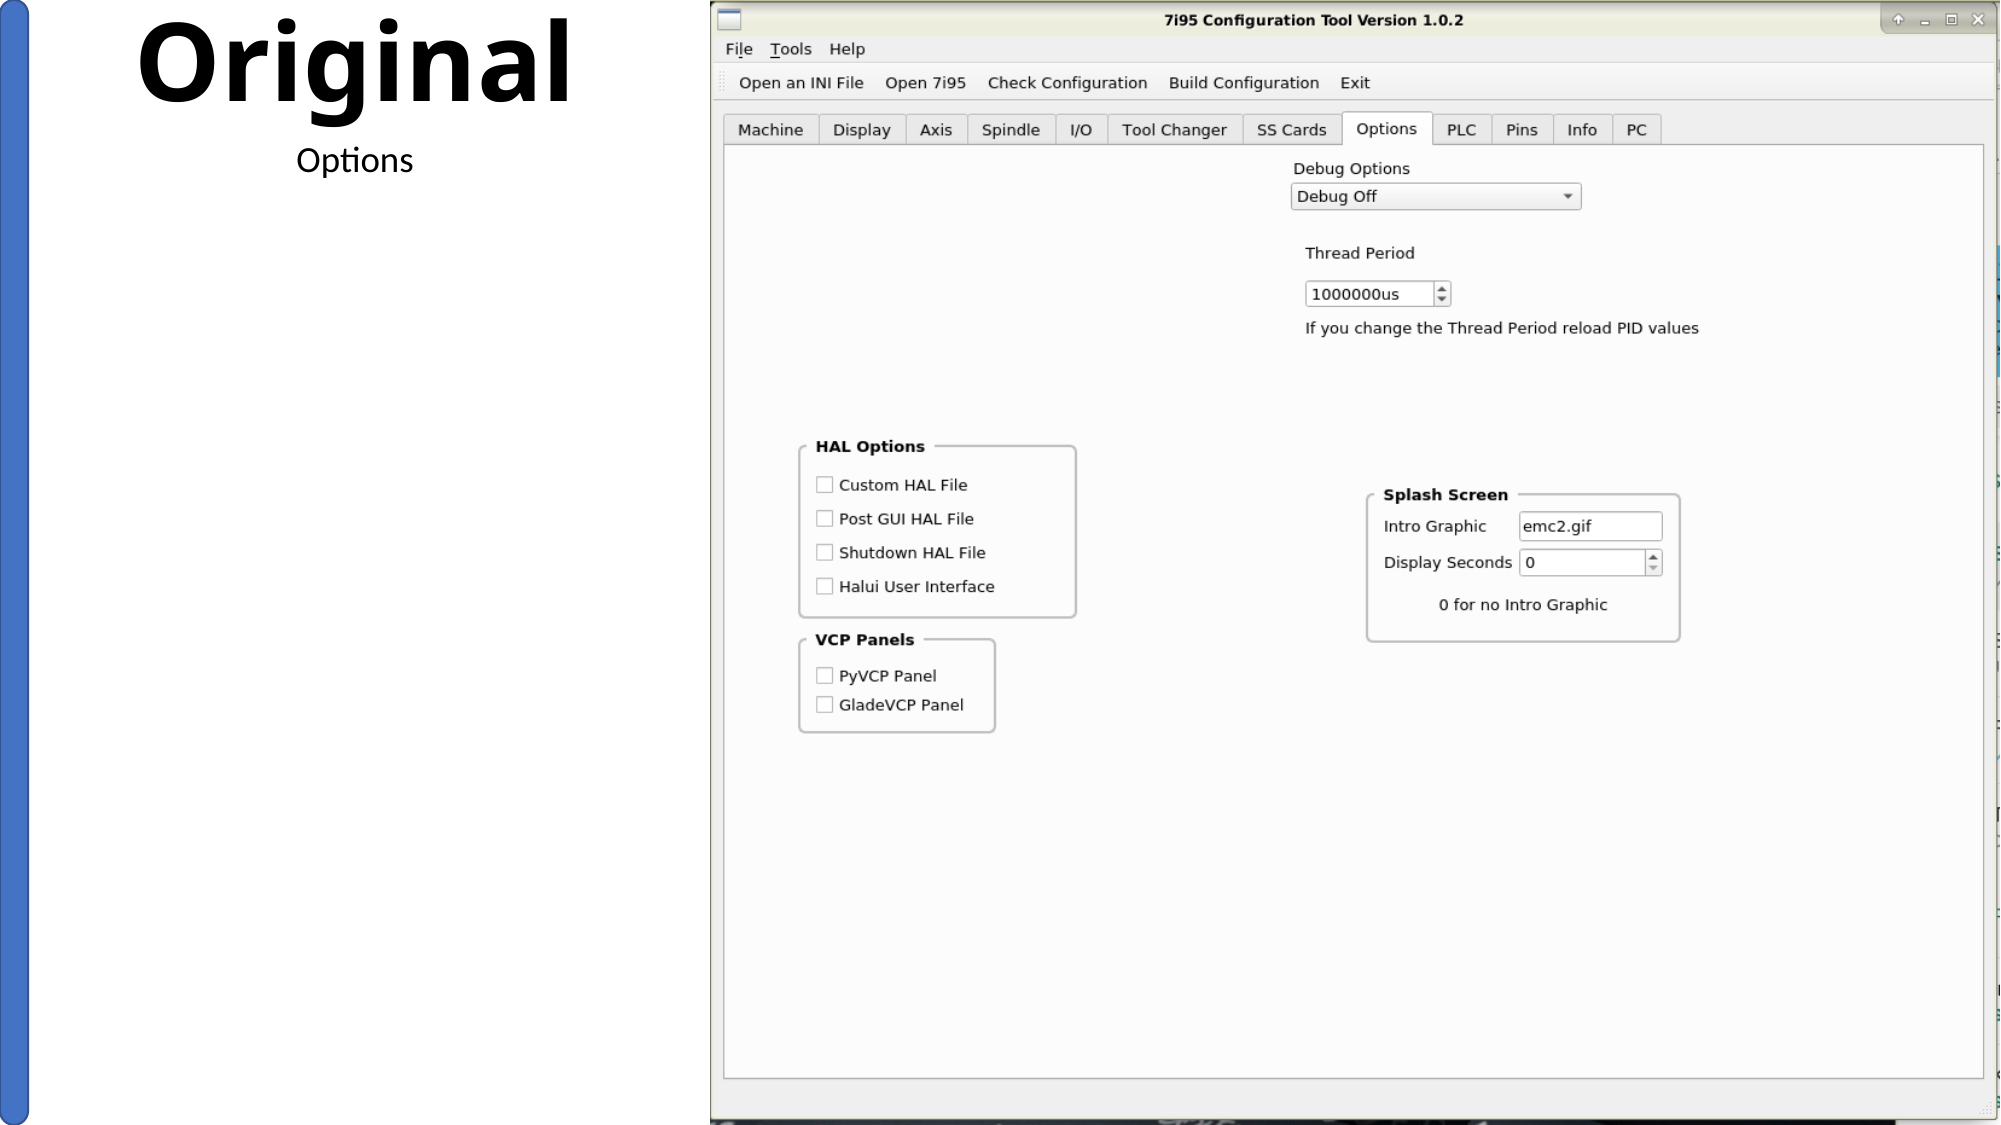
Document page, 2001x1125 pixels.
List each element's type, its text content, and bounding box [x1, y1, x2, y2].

title Original [22, 0, 710, 132]
picture [710, 0, 2000, 1125]
text_box [0, 0, 30, 1125]
subtitle Options [30, 132, 710, 189]
